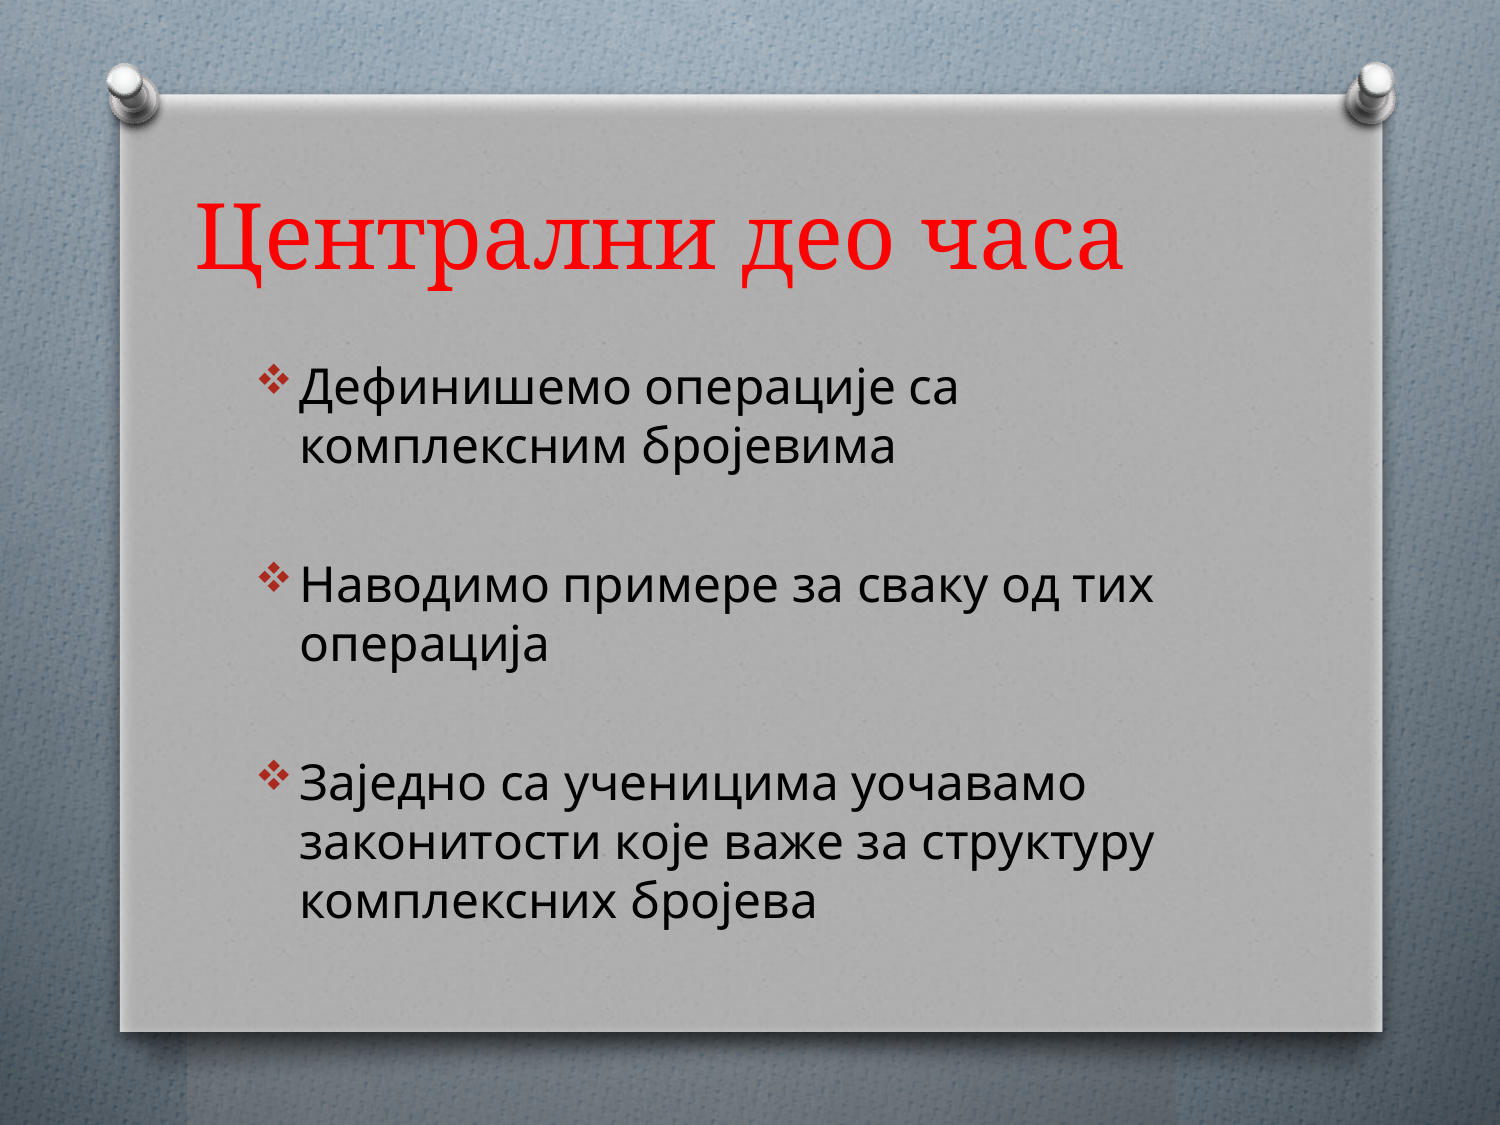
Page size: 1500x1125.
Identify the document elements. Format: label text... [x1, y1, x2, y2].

title Централни део часа [179, 134, 1323, 332]
picture [75, 29, 198, 153]
picture [1317, 35, 1439, 156]
list Дефинишемо операције са комплексним бројевима Наводимо примере за сваку од тих операција Заједно са ученицима уочавамо законитости које важе за структуру комплексних бројева [240, 347, 1257, 939]
